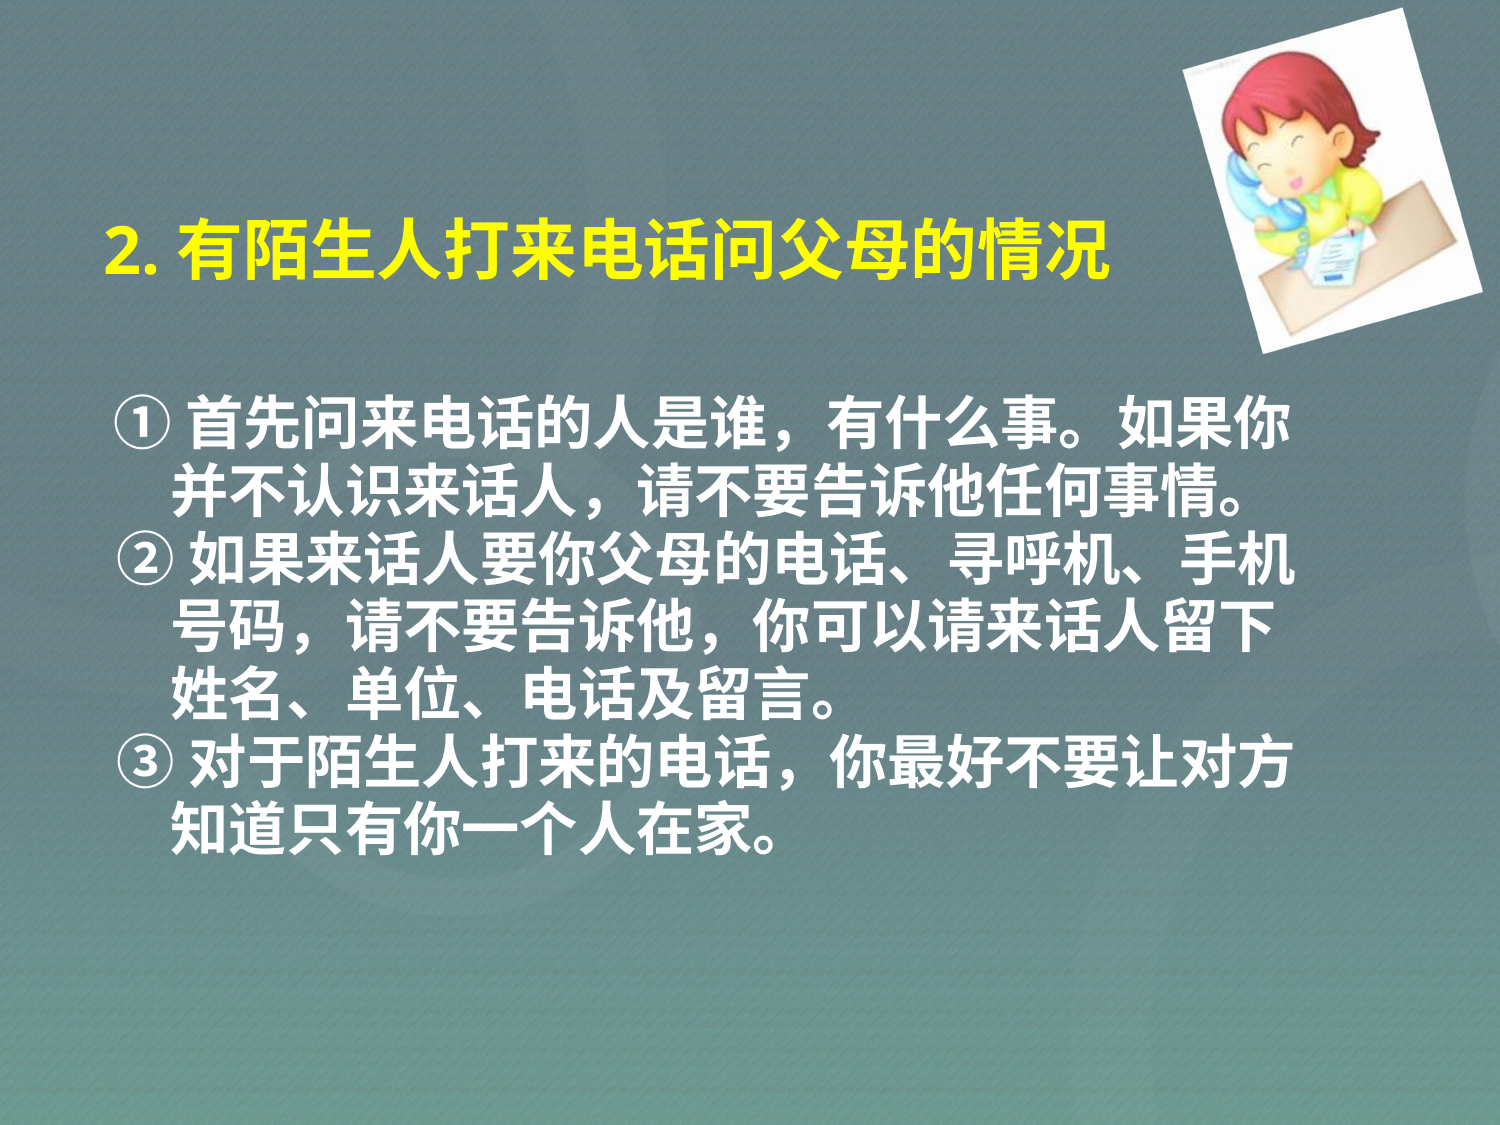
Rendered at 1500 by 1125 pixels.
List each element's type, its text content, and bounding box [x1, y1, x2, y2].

list 2.有陌生人打来电话问父母的情况 ①首先问来电话的人是谁，有什么事。如果你 并不认识来话人，请不要告诉他任何事情。 ②如果来话人要你父母的电话、寻呼机、手机 号码，请不要告诉他，你可以请来话人留下 姓名、单位、电话及留言。 ③对于陌生人打来的电话，你最好不要让对方 知道只有你一个人在家。 [88, 196, 1500, 1036]
picture [0, 0, 1500, 1125]
